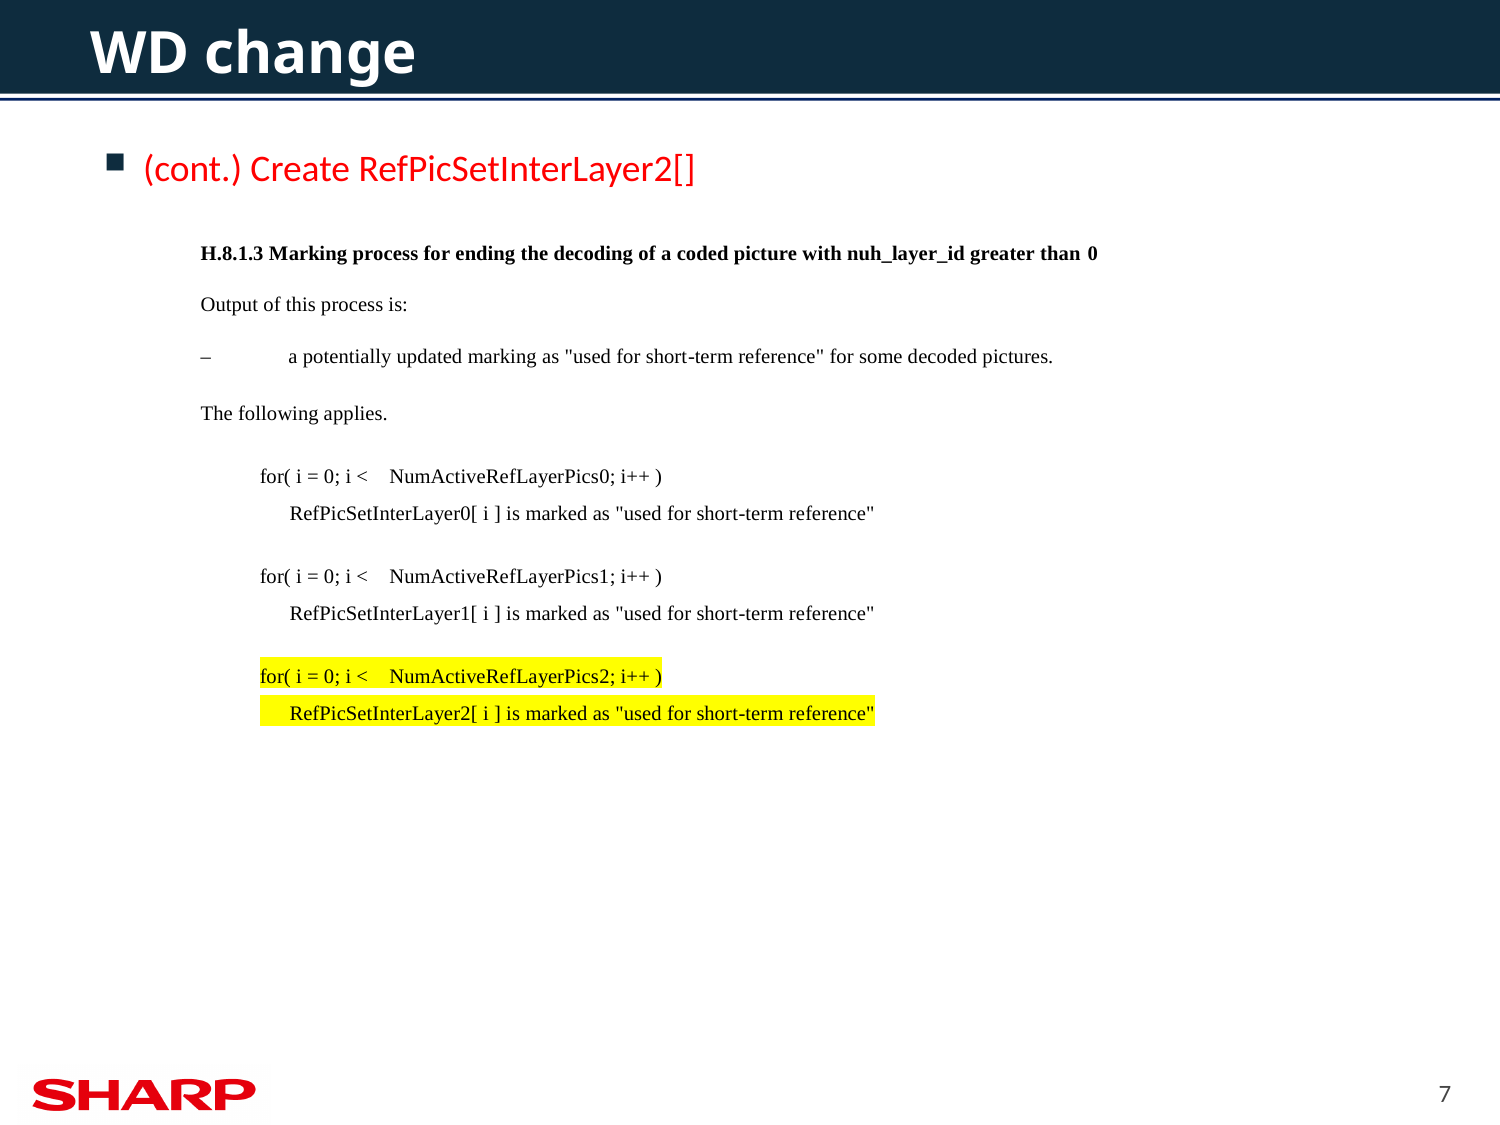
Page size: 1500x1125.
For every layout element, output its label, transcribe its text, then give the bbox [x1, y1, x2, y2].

list (cont.) Create RefPicSetInterLayer2[] [74, 128, 1426, 1051]
picture [200, 219, 1142, 733]
slide_number 7 [1345, 1062, 1467, 1108]
picture [17, 1064, 271, 1125]
title WD change [74, 15, 1426, 85]
